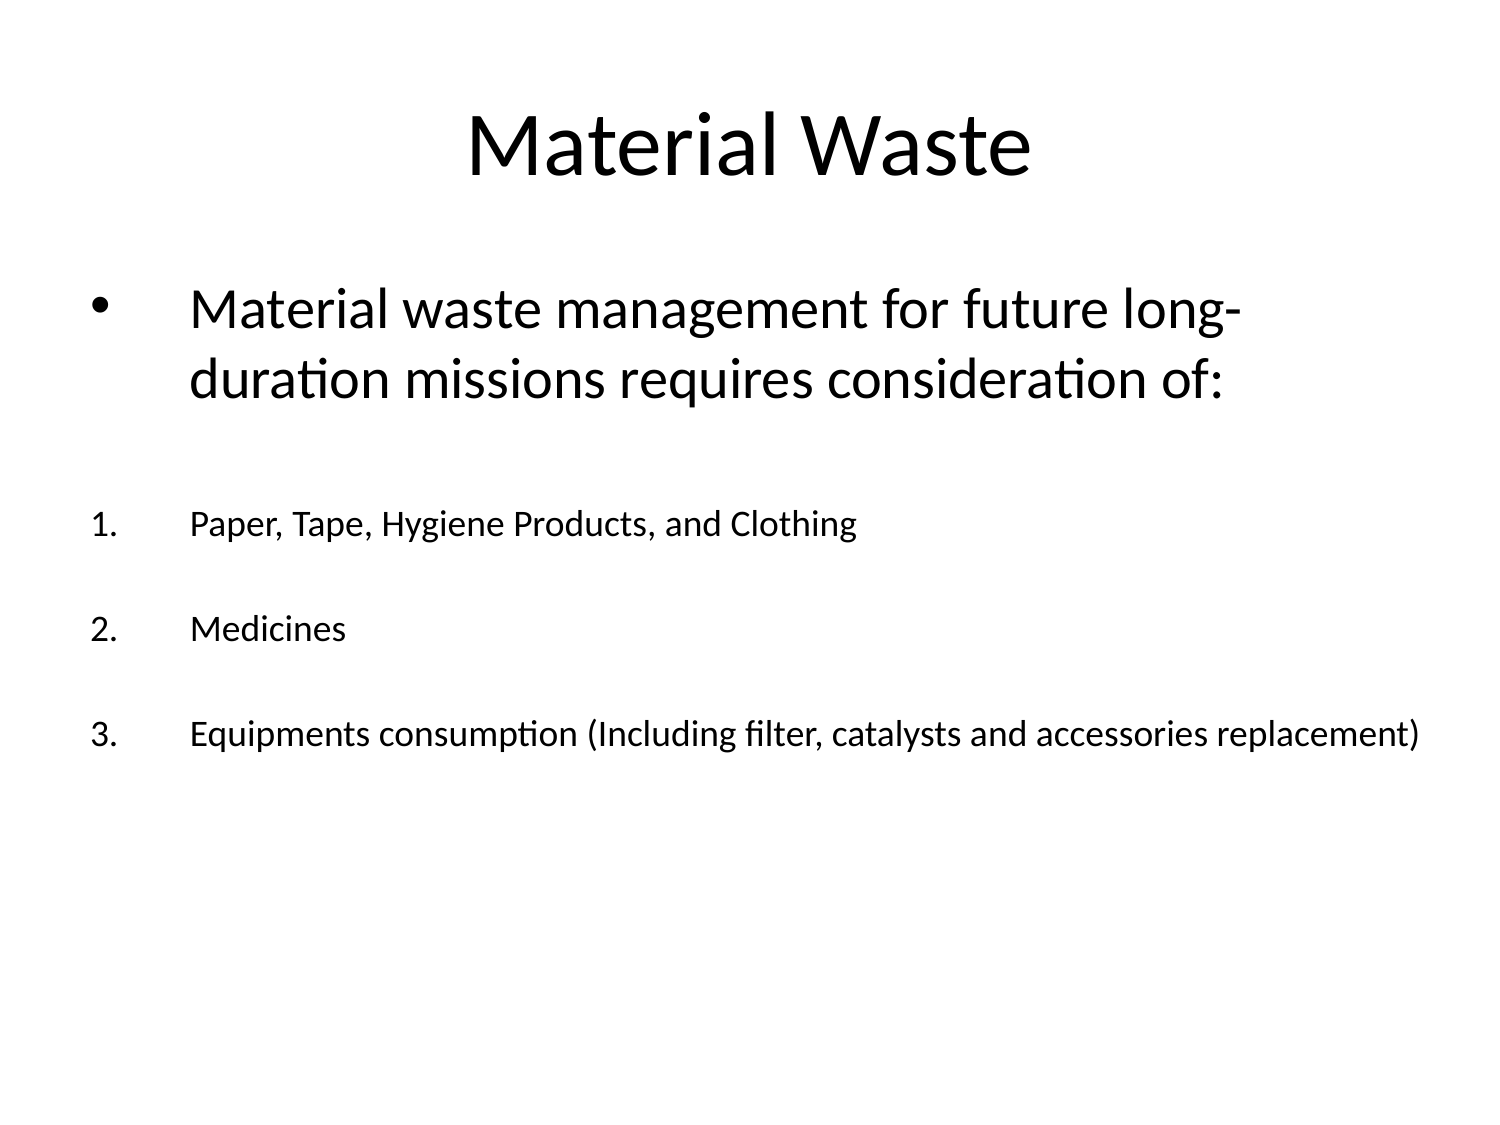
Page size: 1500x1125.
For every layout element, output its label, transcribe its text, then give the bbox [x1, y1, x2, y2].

title Material Waste [75, 45, 1425, 233]
list Material waste management for future long-duration missions requires consideration of: Paper, Tape, Hygiene Products, and Clothing Medicines Equipments consumption (Including filter, catalysts and accessories replacement) [75, 262, 1447, 1005]
